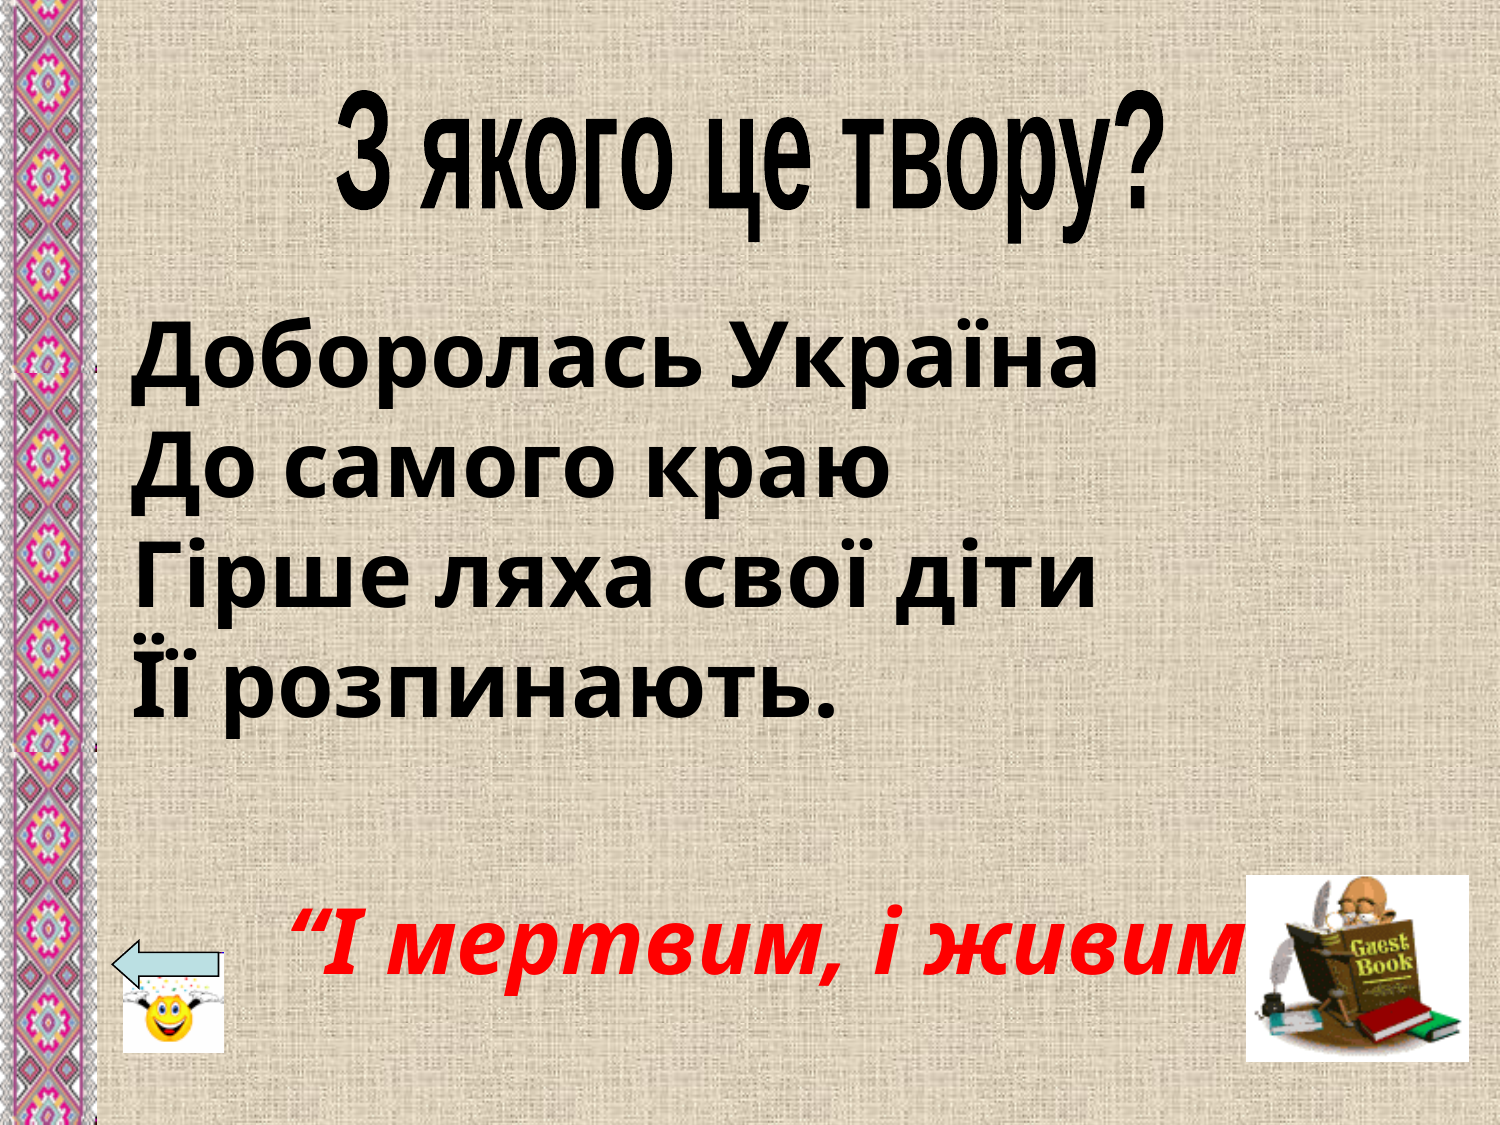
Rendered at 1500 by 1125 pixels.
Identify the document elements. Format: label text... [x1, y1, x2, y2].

text_box Доборолась Україна До самого краю Гірше ляха свої діти Її розпинають. [117, 421, 1468, 610]
text_box “І мертвим, і живим…” [149, 843, 1500, 1032]
text_box [128, 940, 139, 950]
text_box [112, 959, 118, 970]
picture [0, 0, 1500, 1125]
